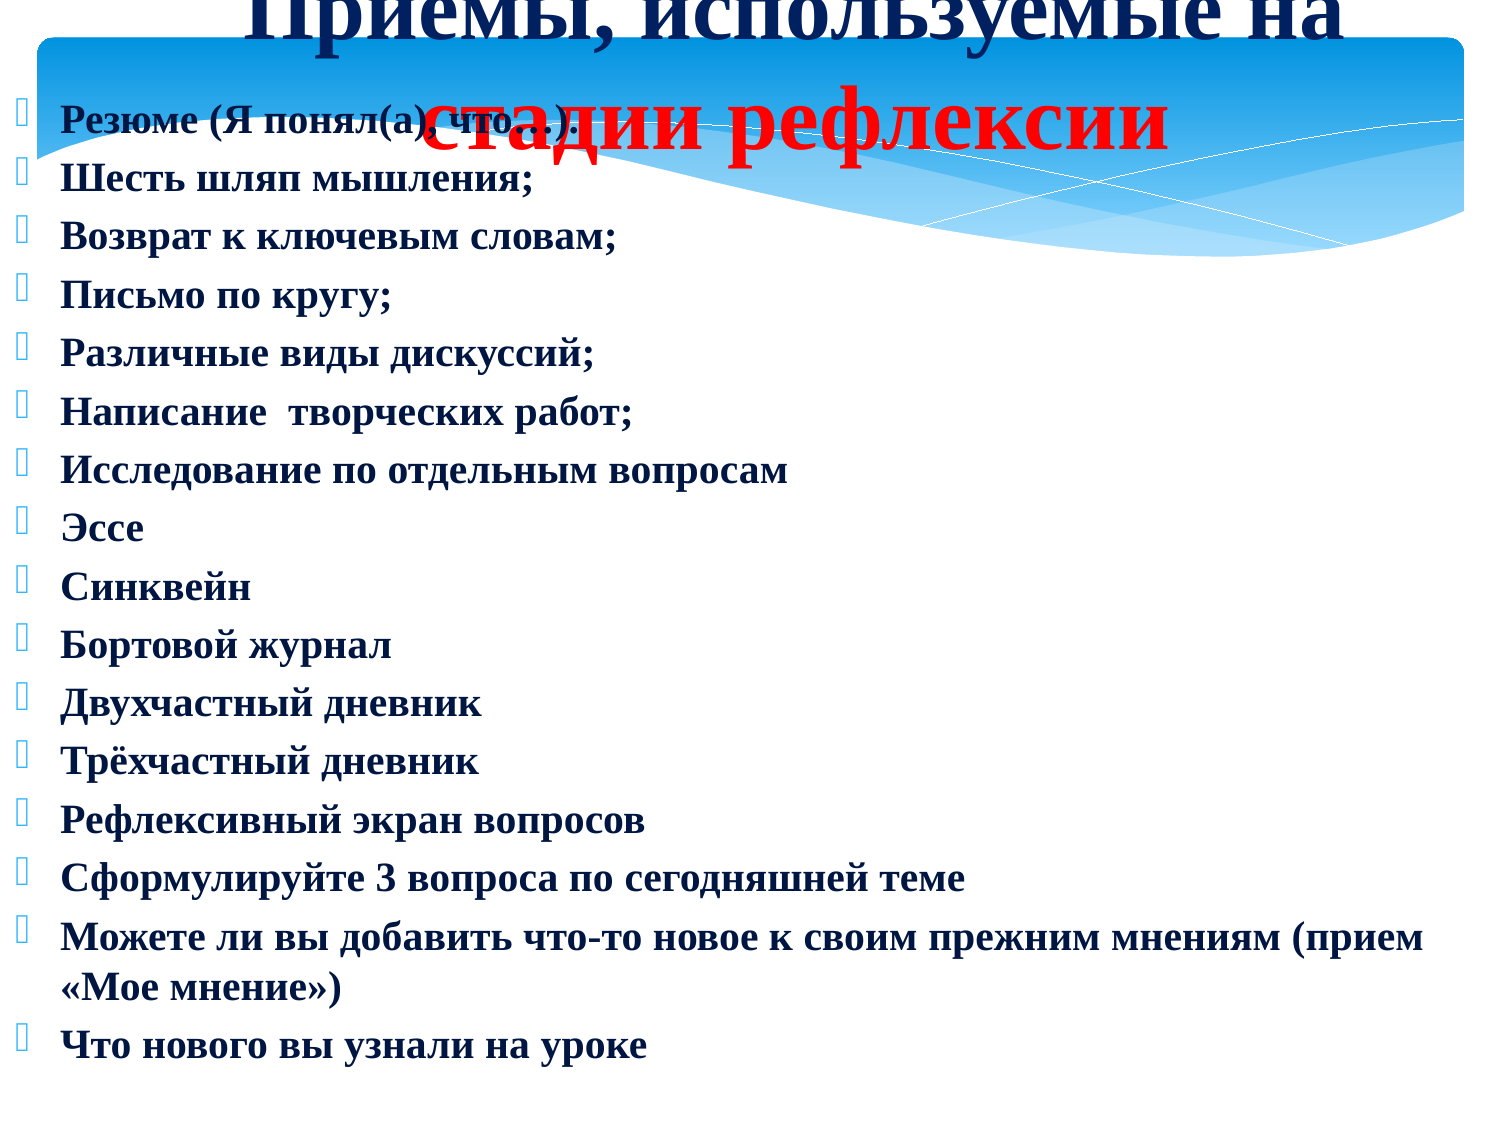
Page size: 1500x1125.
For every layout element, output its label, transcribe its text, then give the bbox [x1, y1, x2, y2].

title Приемы, используемые на стадии рефлексии [90, 21, 1500, 95]
list Резюме (Я понял(а), что…). Шесть шляп мышления; Возврат к ключевым словам; Письмо по кругу; Различные виды дискуссий; Написание творческих работ; Исследование по отдельным вопросам Эссе Синквейн Бортовой журнал Двухчастный дневник Трёхчастный дневник Рефлексивный экран вопросов Сформулируйте 3 вопроса по сегодняшней теме Можете ли вы добавить что-то новое к своим прежним мнениям (прием «Мое мнение») Что нового вы узнали на уроке [0, 84, 1449, 1085]
